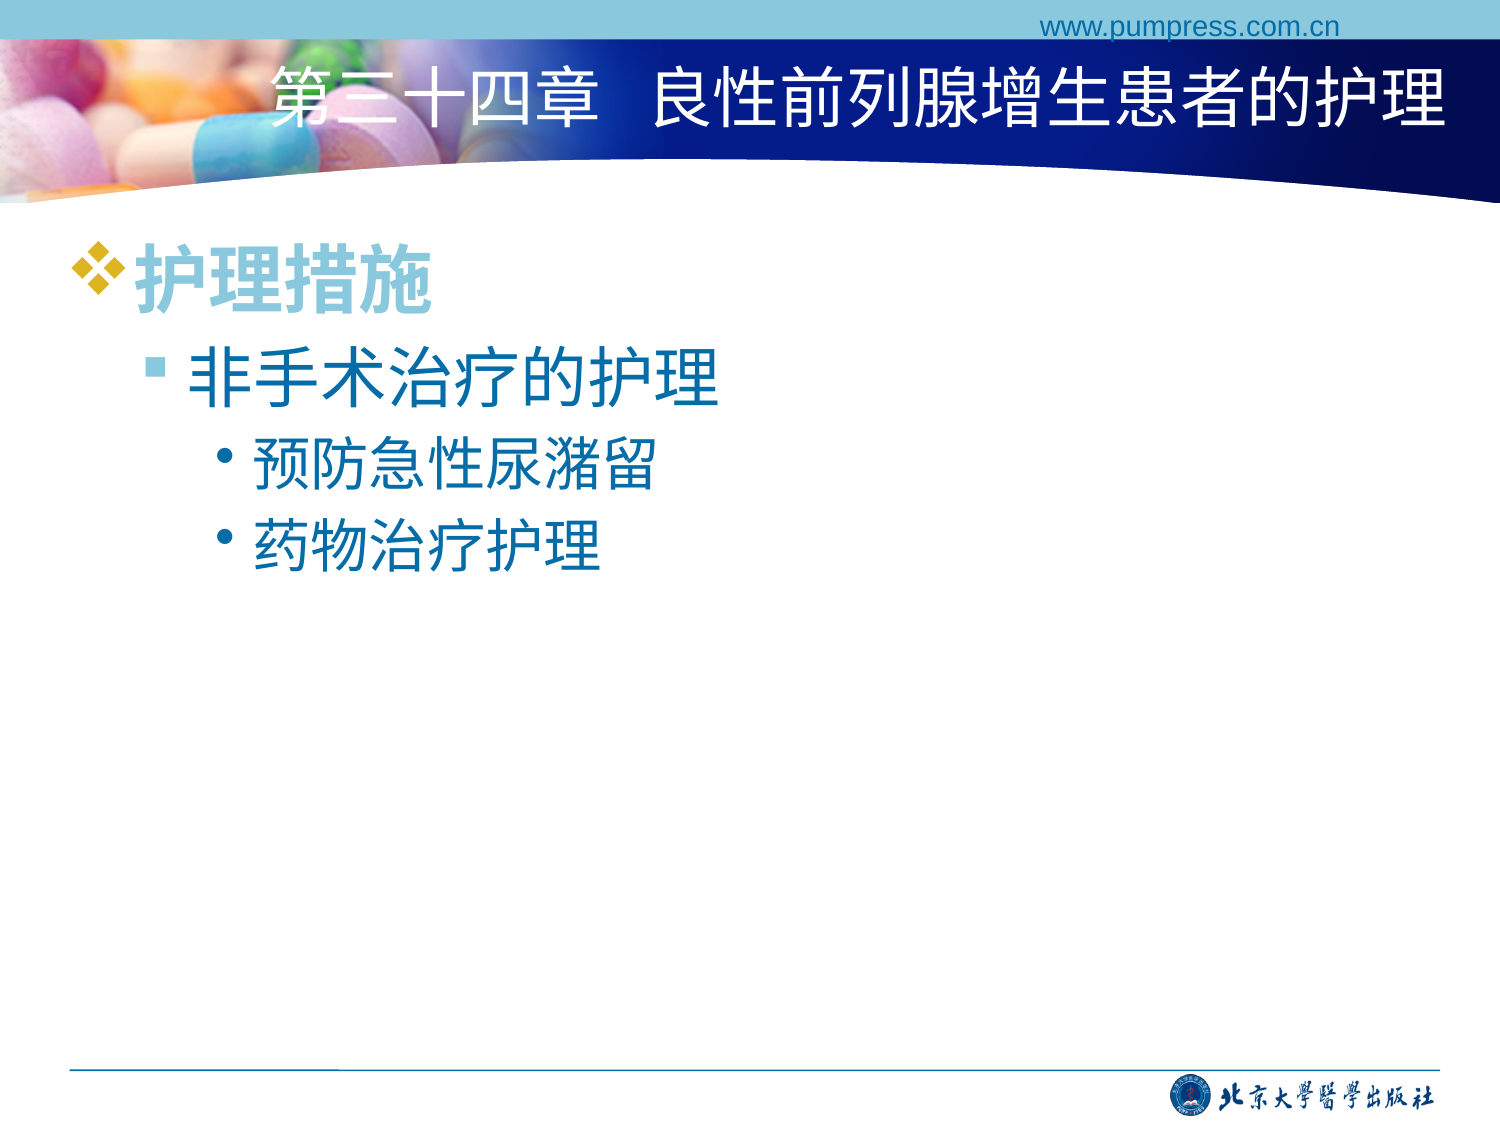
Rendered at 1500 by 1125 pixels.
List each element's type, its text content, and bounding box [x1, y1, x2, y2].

slide_number www.pumpress.com.cn [1025, 0, 1463, 38]
picture [0, 40, 1500, 203]
list 护理措施 非手术治疗的护理 预防急性尿潴留 药物治疗护理 [49, 224, 1463, 1026]
picture [1170, 1074, 1436, 1118]
title 第三十四章 良性前列腺增生患者的护理 [137, 49, 1463, 143]
